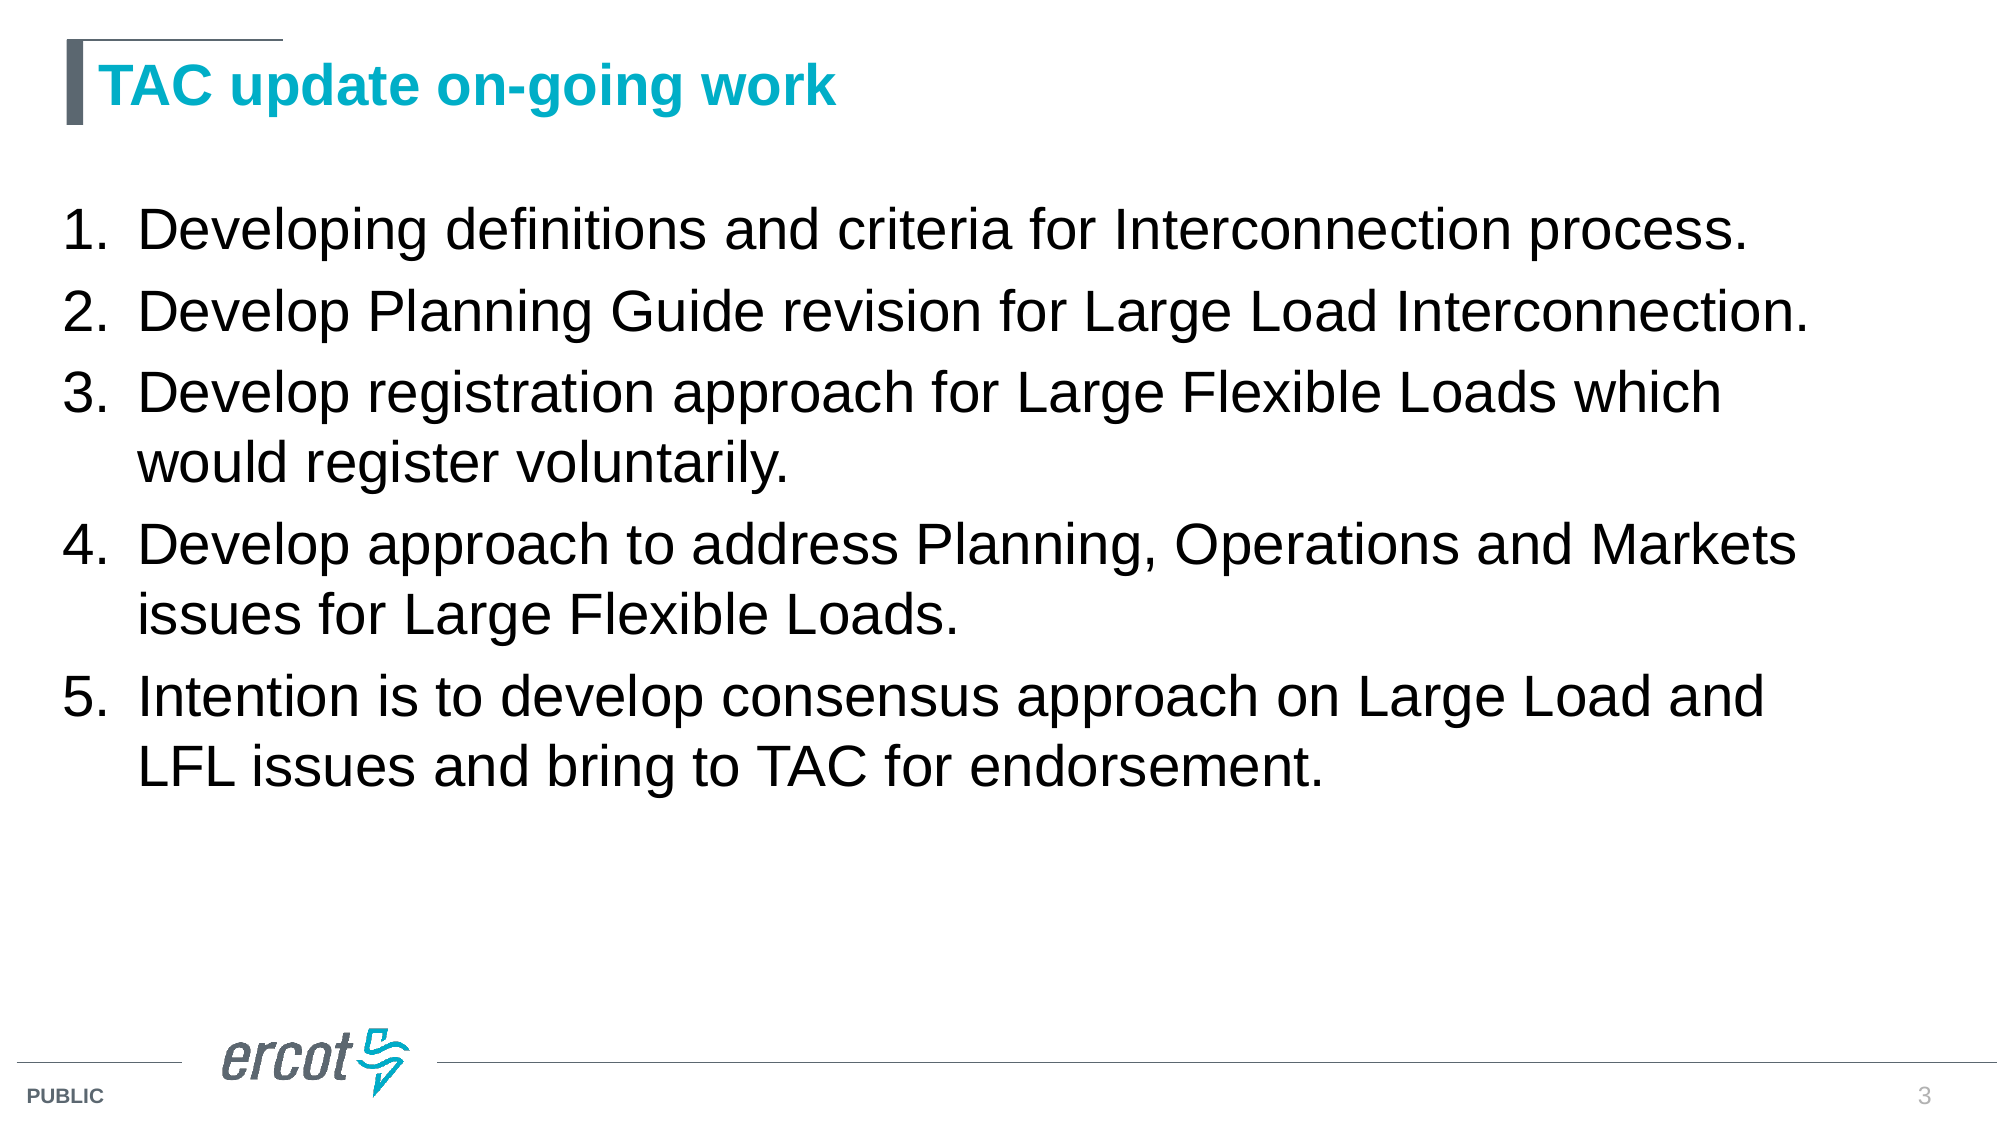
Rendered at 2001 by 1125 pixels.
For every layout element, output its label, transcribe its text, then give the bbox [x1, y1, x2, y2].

list Developing definitions and criteria for Interconnection process. Develop Planning Guide revision for Large Load Interconnection. Develop registration approach for Large Flexible Loads which would register voluntarily. Develop approach to address Planning, Operations and Markets issues for Large Flexible Loads. Intention is to develop consensus approach on Large Load and LFL issues and bring to TAC for endorsement. [47, 183, 1869, 1013]
picture [218, 1024, 413, 1100]
slide_number 3 [1866, 1076, 1984, 1113]
title TAC update on-going work [83, 39, 1934, 125]
